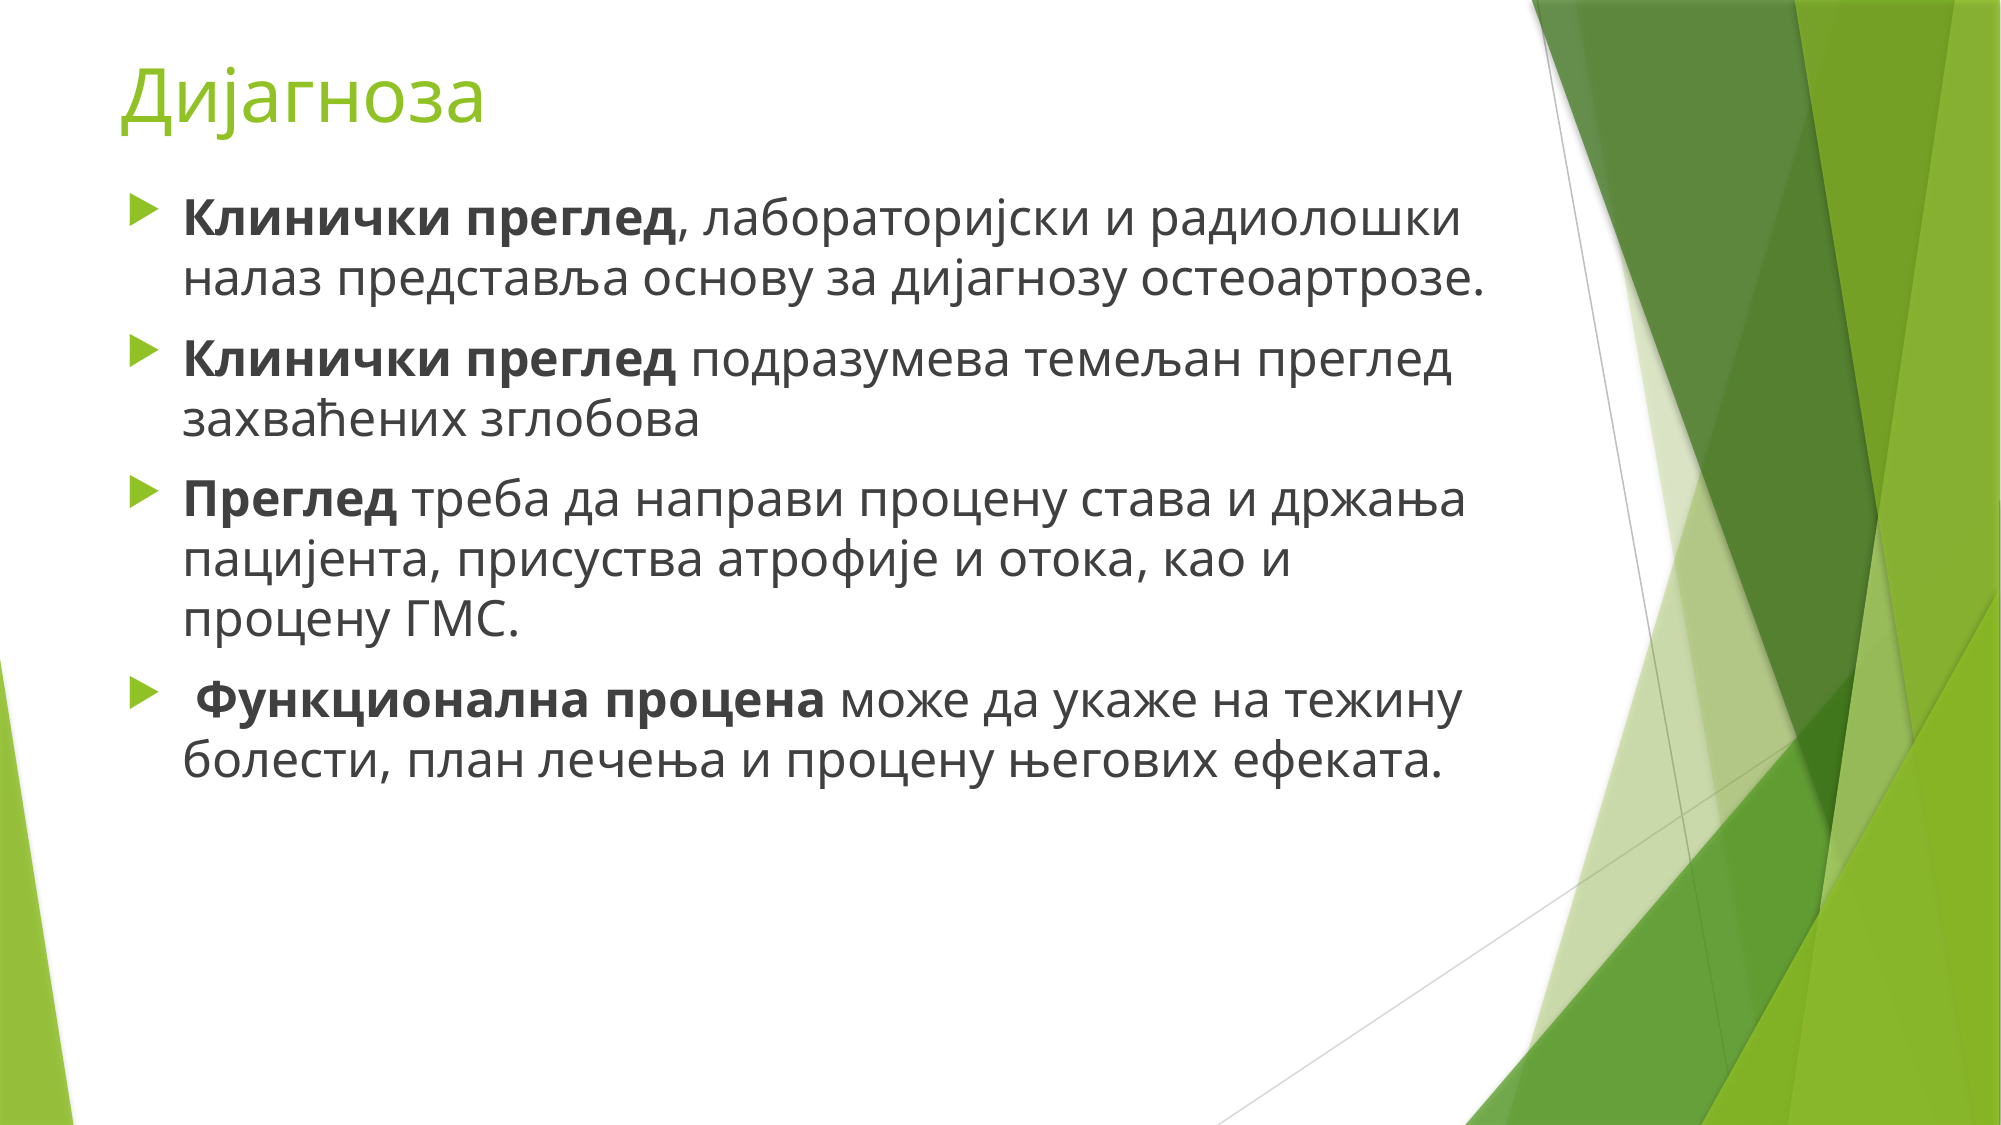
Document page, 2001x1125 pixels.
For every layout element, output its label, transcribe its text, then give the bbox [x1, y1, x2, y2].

list Клинички преглед, лабораторијски и радиолошки налаз представља основу за дијагнозу остеоартрозе. Клинички преглед подразумева темељан преглед захваћених зглобова Преглед треба да направи процену става и држања пацијента, присуства атрофије и отока, као и процену ГМС. Функционална процена може да укаже на тежину болести, план лечења и процену његових ефеката. [111, 177, 1522, 1085]
title Дијагноза [106, 39, 1517, 171]
